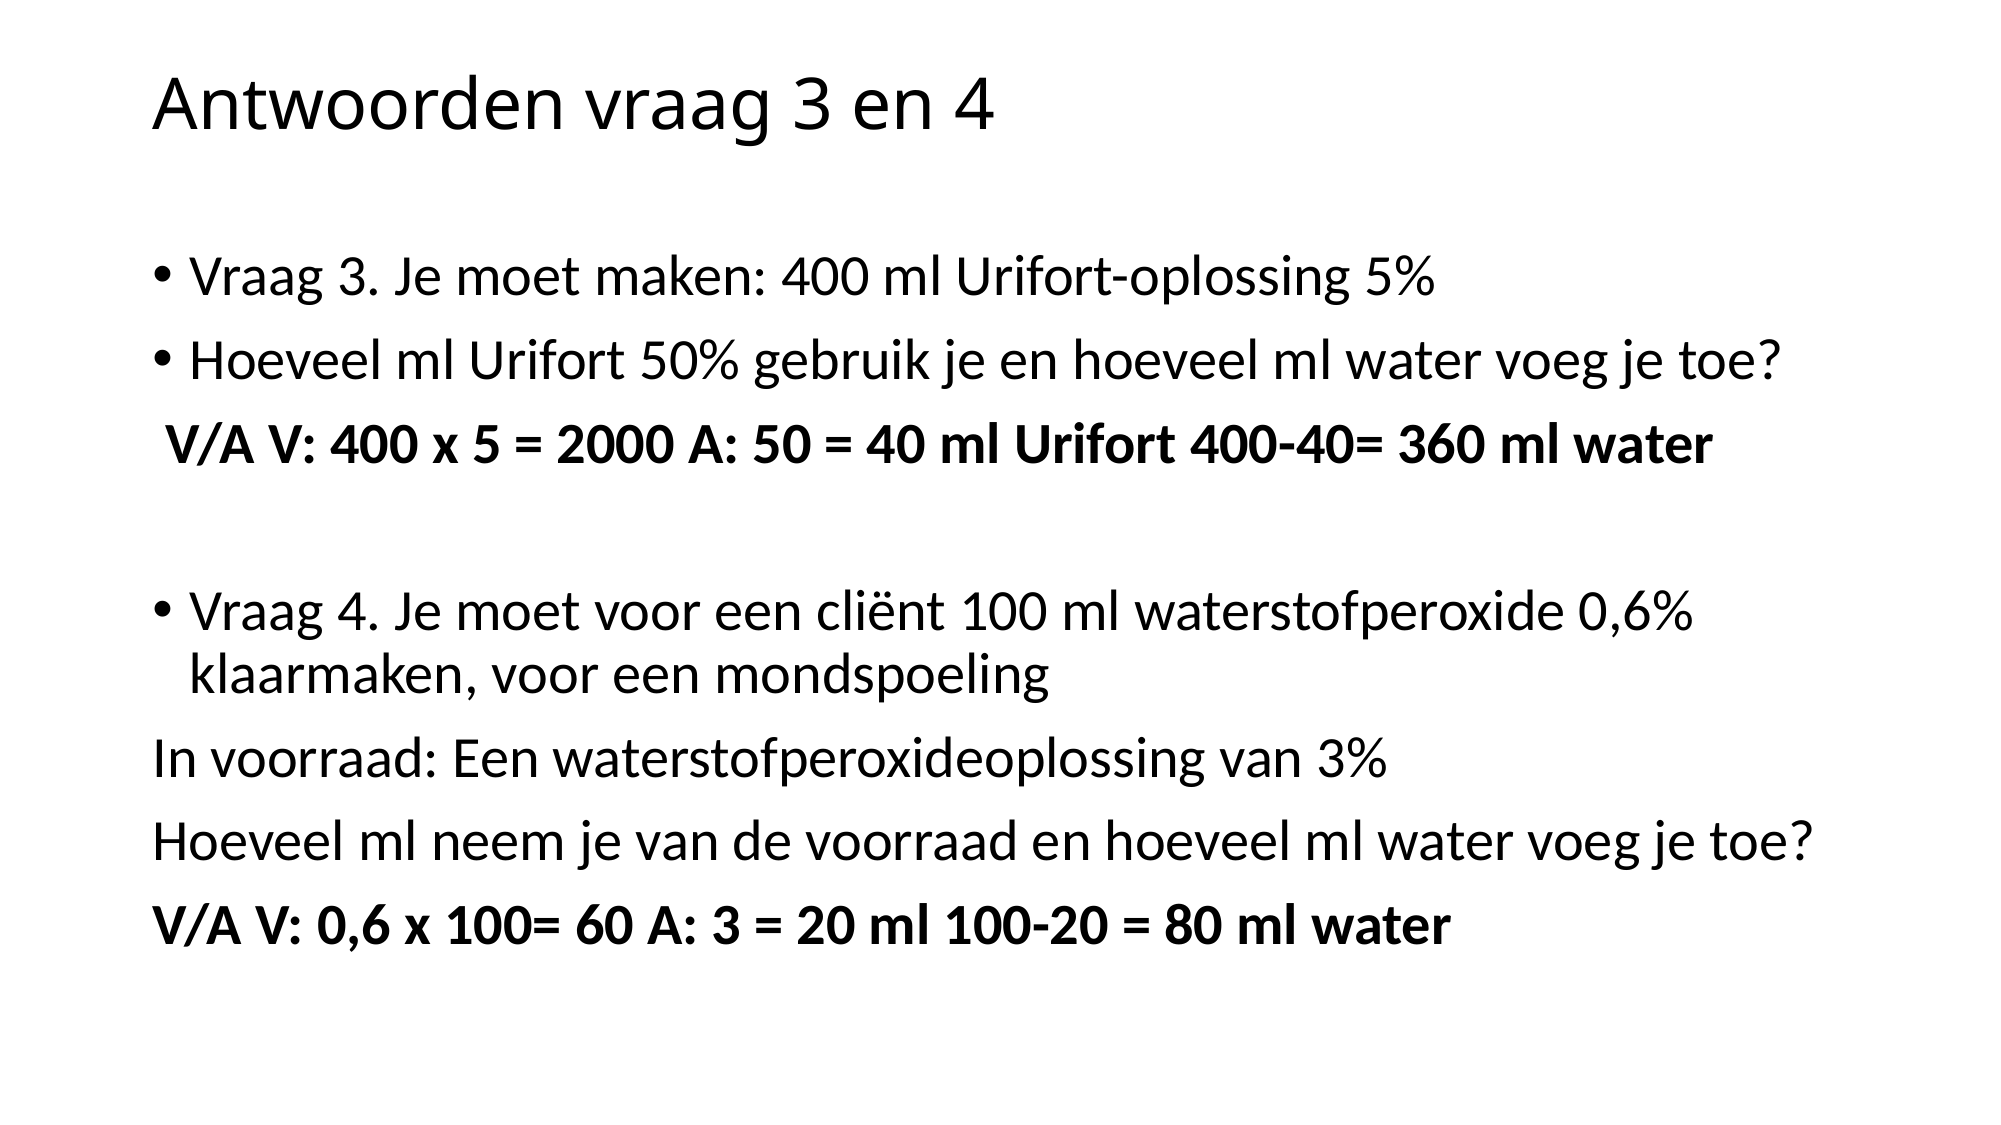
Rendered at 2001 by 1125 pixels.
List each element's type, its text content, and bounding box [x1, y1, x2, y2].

title Antwoorden vraag 3 en 4 [137, 59, 1863, 153]
list Vraag 3. Je moet maken: 400 ml Urifort-oplossing 5% Hoeveel ml Urifort 50% gebruik je en hoeveel ml water voeg je toe? V/A V: 400 x 5 = 2000 A: 50 = 40 ml Urifort 400-40= 360 ml water Vraag 4. Je moet voor een cliënt 100 ml waterstofperoxide 0,6% klaarmaken, voor een mondspoeling In voorraad: Een waterstofperoxideoplossing van 3% Hoeveel ml neem je van de voorraad en hoeveel ml water voeg je toe? V/A V: 0,6 x 100= 60 A: 3 = 20 ml 100-20 = 80 ml water [137, 238, 1863, 1014]
